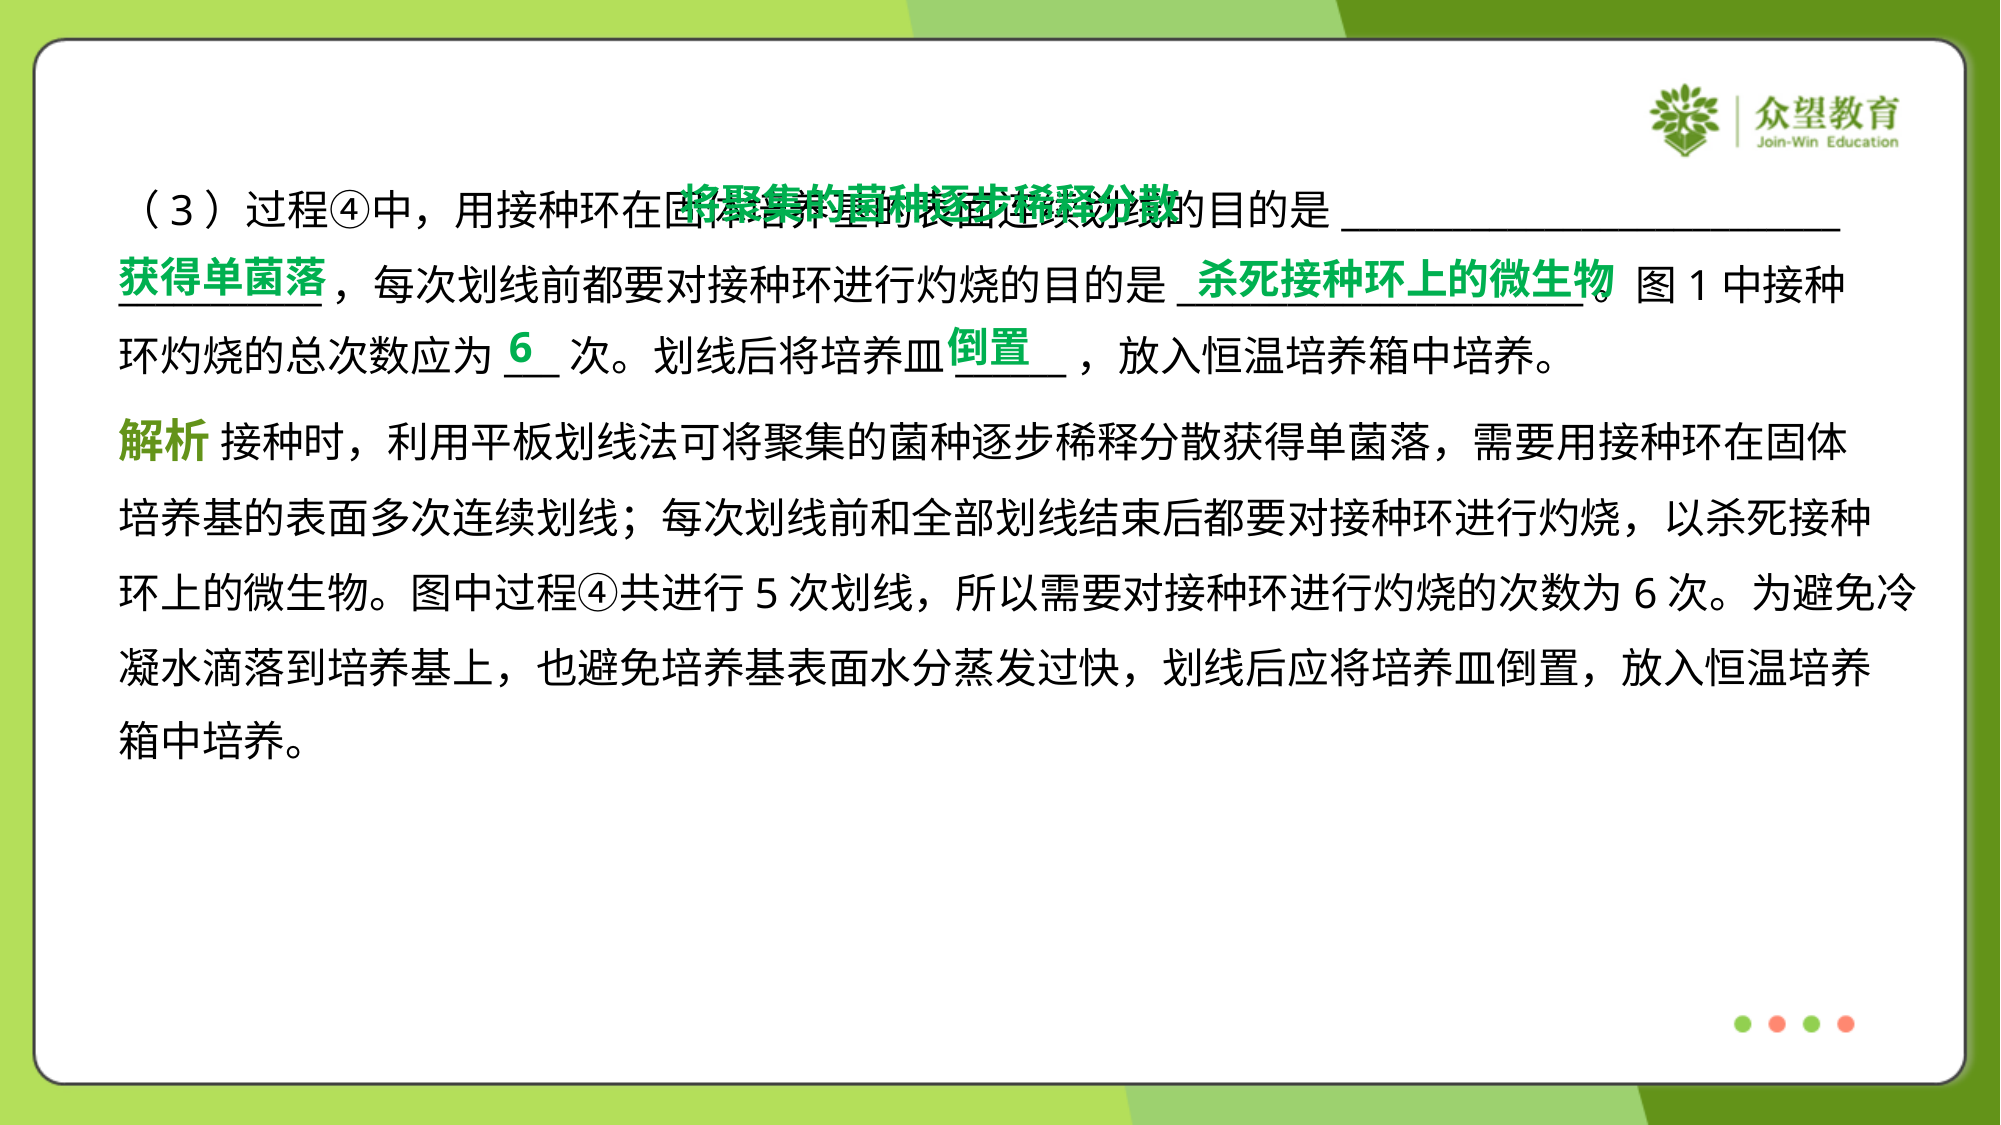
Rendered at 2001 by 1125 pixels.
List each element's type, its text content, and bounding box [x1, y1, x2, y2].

text_box 倒置 [932, 299, 1047, 364]
text_box 6 [492, 299, 549, 364]
text_box 解析 接种时，利用平板划线法可将聚集的菌种逐步稀释分散获得单菌落，需要用接种环在固体 培养基的表面多次连续划线；每次划线前和全部划线结束后都要对接种环进行灼烧，以杀死接种 环上的微生物。图中过程④共进行5次划线，所以需要对接种环进行灼烧的次数为6次。为避免冷 凝水滴落到培养基上，也避免培养基表面水分蒸发过快，划线后应将培养皿倒置，放入恒温培养 箱中培养。 [118, 389, 1883, 758]
text_box （3）过程④中，用接种环在固体培养基的表面连续划线的目的是___________________________ ___________，每次划线前都要对接种环进行灼烧的目的是______________________。图1中接种 环灼烧的总次数应为___次。划线后将培养皿______，放入恒温培养箱中培养。 [118, 158, 1883, 373]
text_box 杀死接种环上的微生物 [1182, 227, 1630, 295]
text_box 将聚集的菌种逐步稀释分散 获得单菌落 [118, 152, 1882, 294]
picture [0, 0, 2000, 1125]
